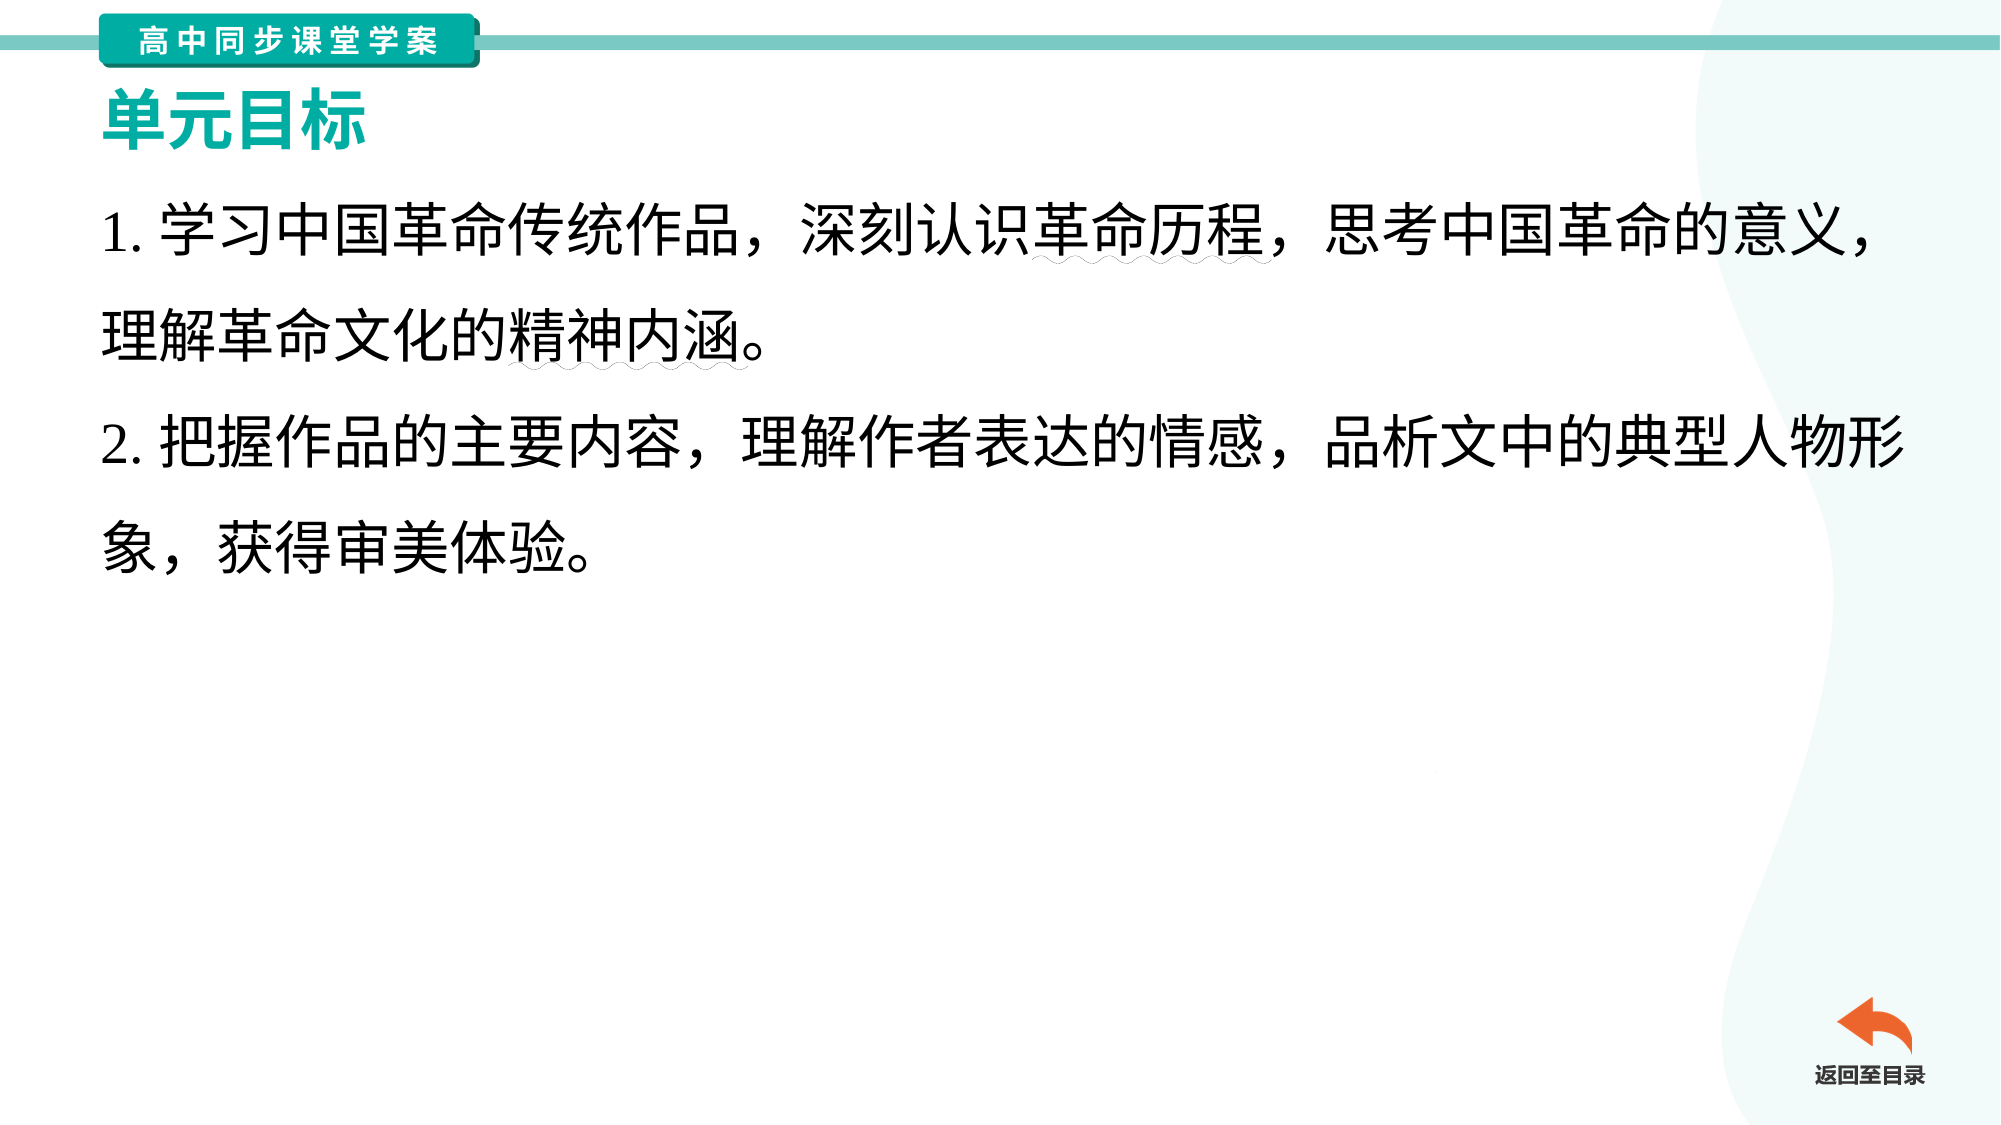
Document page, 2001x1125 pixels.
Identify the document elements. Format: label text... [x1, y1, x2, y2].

text_box 单元目标 [100, 76, 1899, 156]
text_box 1.学习中国革命传统作品，深刻认识革命历程，思考中国革命的意义， 理解革命文化的精神内涵。 2.把握作品的主要内容，理解作者表达的情感，品析文中的典型人物形 象，获得审美体验。 [100, 156, 1899, 582]
picture [0, 0, 2000, 1125]
